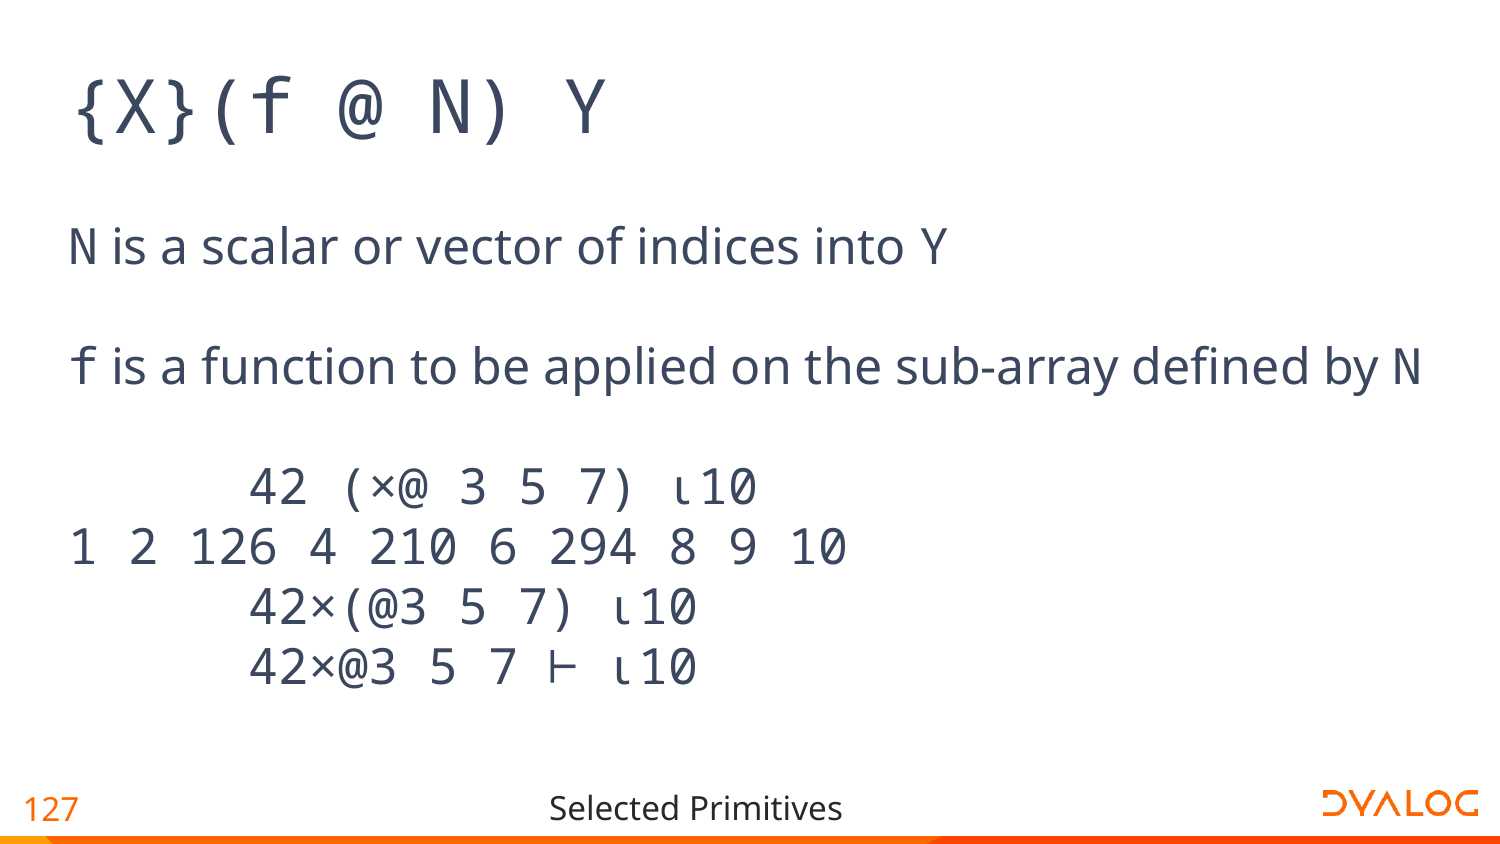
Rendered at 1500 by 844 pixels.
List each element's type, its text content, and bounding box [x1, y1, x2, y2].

picture [0, 836, 1500, 844]
picture [1323, 790, 1478, 816]
title {X}(f @ N) Y [53, 43, 1453, 157]
list N is a scalar or vector of indices into Y f is a function to be applied on the sub-array defined by N 42 (×@ 3 5 7) ⍳10 1 2 126 4 210 6 294 8 9 10 42×(@3 5 7) ⍳10 42×@3 5 7 ⊢ ⍳10 [53, 207, 1453, 740]
